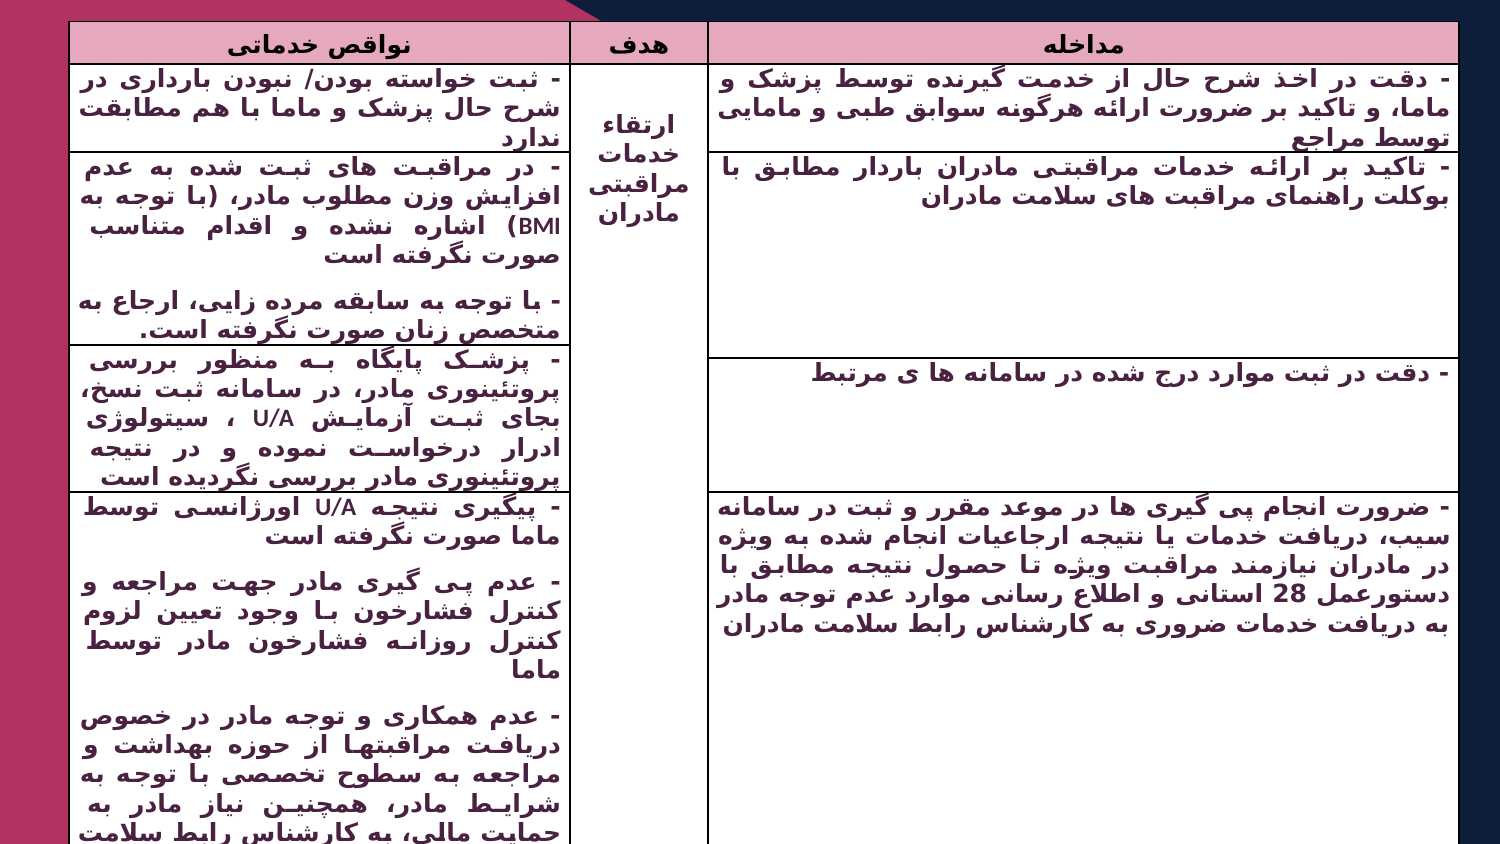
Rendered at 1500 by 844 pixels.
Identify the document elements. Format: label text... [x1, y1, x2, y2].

table_cell - ضرورت انجام پی گیری ها در موعد مقرر و ثبت در سامانه سیب، دریافت خدمات یا نتیجه ارجاعیات انجام شده به ویژه در مادران نیازمند مراقبت ویژه تا حصول نتیجه مطابق با دستورعمل 28 استانی و اطلاع رسانی موارد عدم توجه مادر به دریافت خدمات ضروری به کارشناس رابط سلامت مادران [709, 493, 1458, 844]
text_box [0, 0, 602, 844]
table_cell - دقت در ثبت موارد درج شده در سامانه ها ی مرتبط [709, 359, 1458, 491]
table_cell - پزشک پایگاه به منظور بررسی پروتئینوری مادر، در سامانه ثبت نسخ، بجای ثبت آزمایش U/A ، سیتولوژی ادرار درخواست نموده و در نتیجه پروتئینوری مادر بررسی نگردیده است [70, 346, 569, 491]
table_cell - در مراقبت های ثبت شده به عدم افزایش وزن مطلوب مادر، (با توجه به BMI) اشاره نشده و اقدام متناسب صورت نگرفته است - با توجه به سابقه مرده زایی، ارجاع به متخصص زنان صورت نگرفته است. [70, 153, 569, 344]
table_cell - تاکید بر ارائه خدمات مراقبتی مادران باردار مطابق با بوکلت راهنمای مراقبت های سلامت مادران [709, 153, 1458, 357]
table_header نواقص خدماتی [70, 22, 569, 63]
table_cell - پیگیری نتیجه U/A اورژانسی توسط ماما صورت نگرفته است - عدم پی گیری مادر جهت مراجعه و کنترل فشارخون با وجود تعیین لزوم کنترل روزانه فشارخون مادر توسط ماما - عدم همکاری و توجه مادر در خصوص دریافت مراقبتها از حوزه بهداشت و مراجعه به سطوح تخصصی با توجه به شرایط مادر، همچنین نیاز مادر به حمایت مالی، به کارشناس رابط سلامت مادران حوزه بهداشت اعلام نشده است. [70, 493, 569, 844]
table_cell ارتقاء خدمات مراقبتی مادران [571, 65, 707, 844]
table_header هدف [571, 22, 707, 63]
table_cell - دقت در اخذ شرح حال از خدمت گیرنده توسط پزشک و ماما، و تاکید بر ضرورت ارائه هرگونه سوابق طبی و مامایی توسط مراجع [709, 65, 1458, 151]
table_cell - ثبت خواسته بودن/ نبودن بارداری در شرح حال پزشک و ماما با هم مطابقت ندارد [70, 65, 569, 151]
table_header مداخله [709, 22, 1458, 63]
